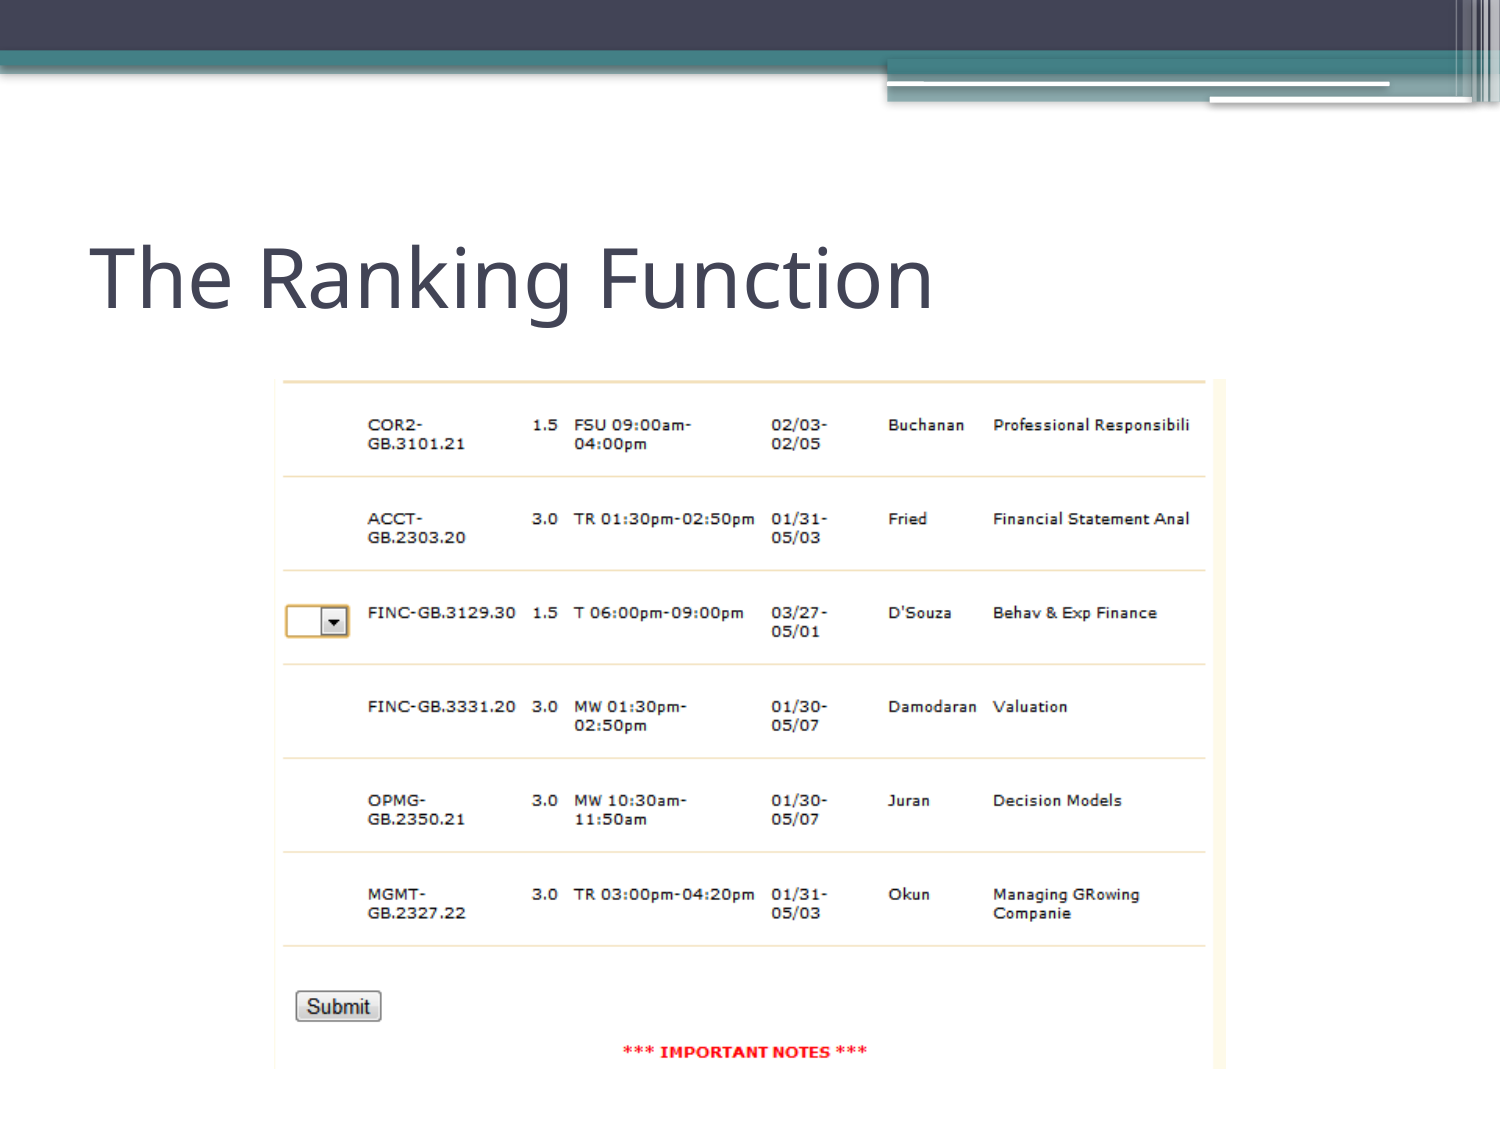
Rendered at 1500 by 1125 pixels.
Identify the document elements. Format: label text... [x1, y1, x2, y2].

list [274, 379, 1226, 1069]
title The Ranking Function [75, 187, 1425, 363]
